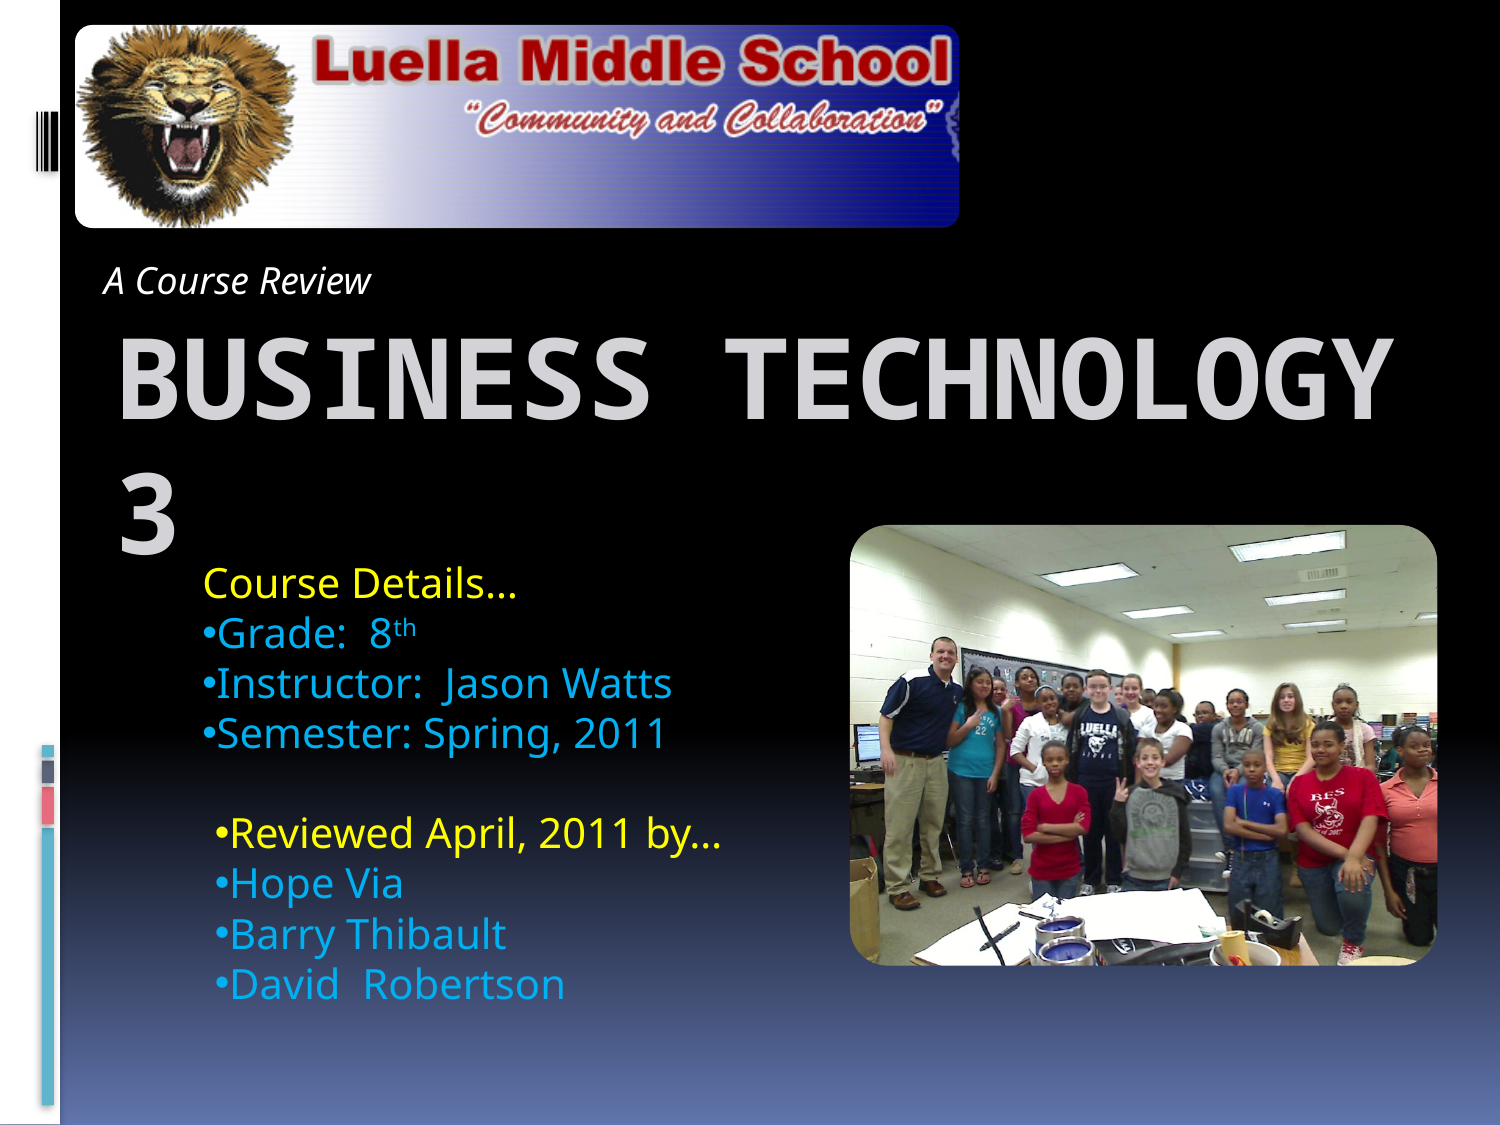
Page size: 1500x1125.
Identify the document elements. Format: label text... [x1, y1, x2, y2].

picture [74, 24, 960, 229]
title Business technology 3 [99, 299, 1500, 438]
text_box Course Details… Grade: 8th Instructor: Jason Watts Semester: Spring, 2011 [187, 549, 763, 765]
picture [849, 524, 1438, 967]
subtitle A Course Review [87, 249, 1363, 310]
text_box Reviewed April, 2011 by… Hope Via Barry Thibault David Robertson [200, 799, 775, 1015]
